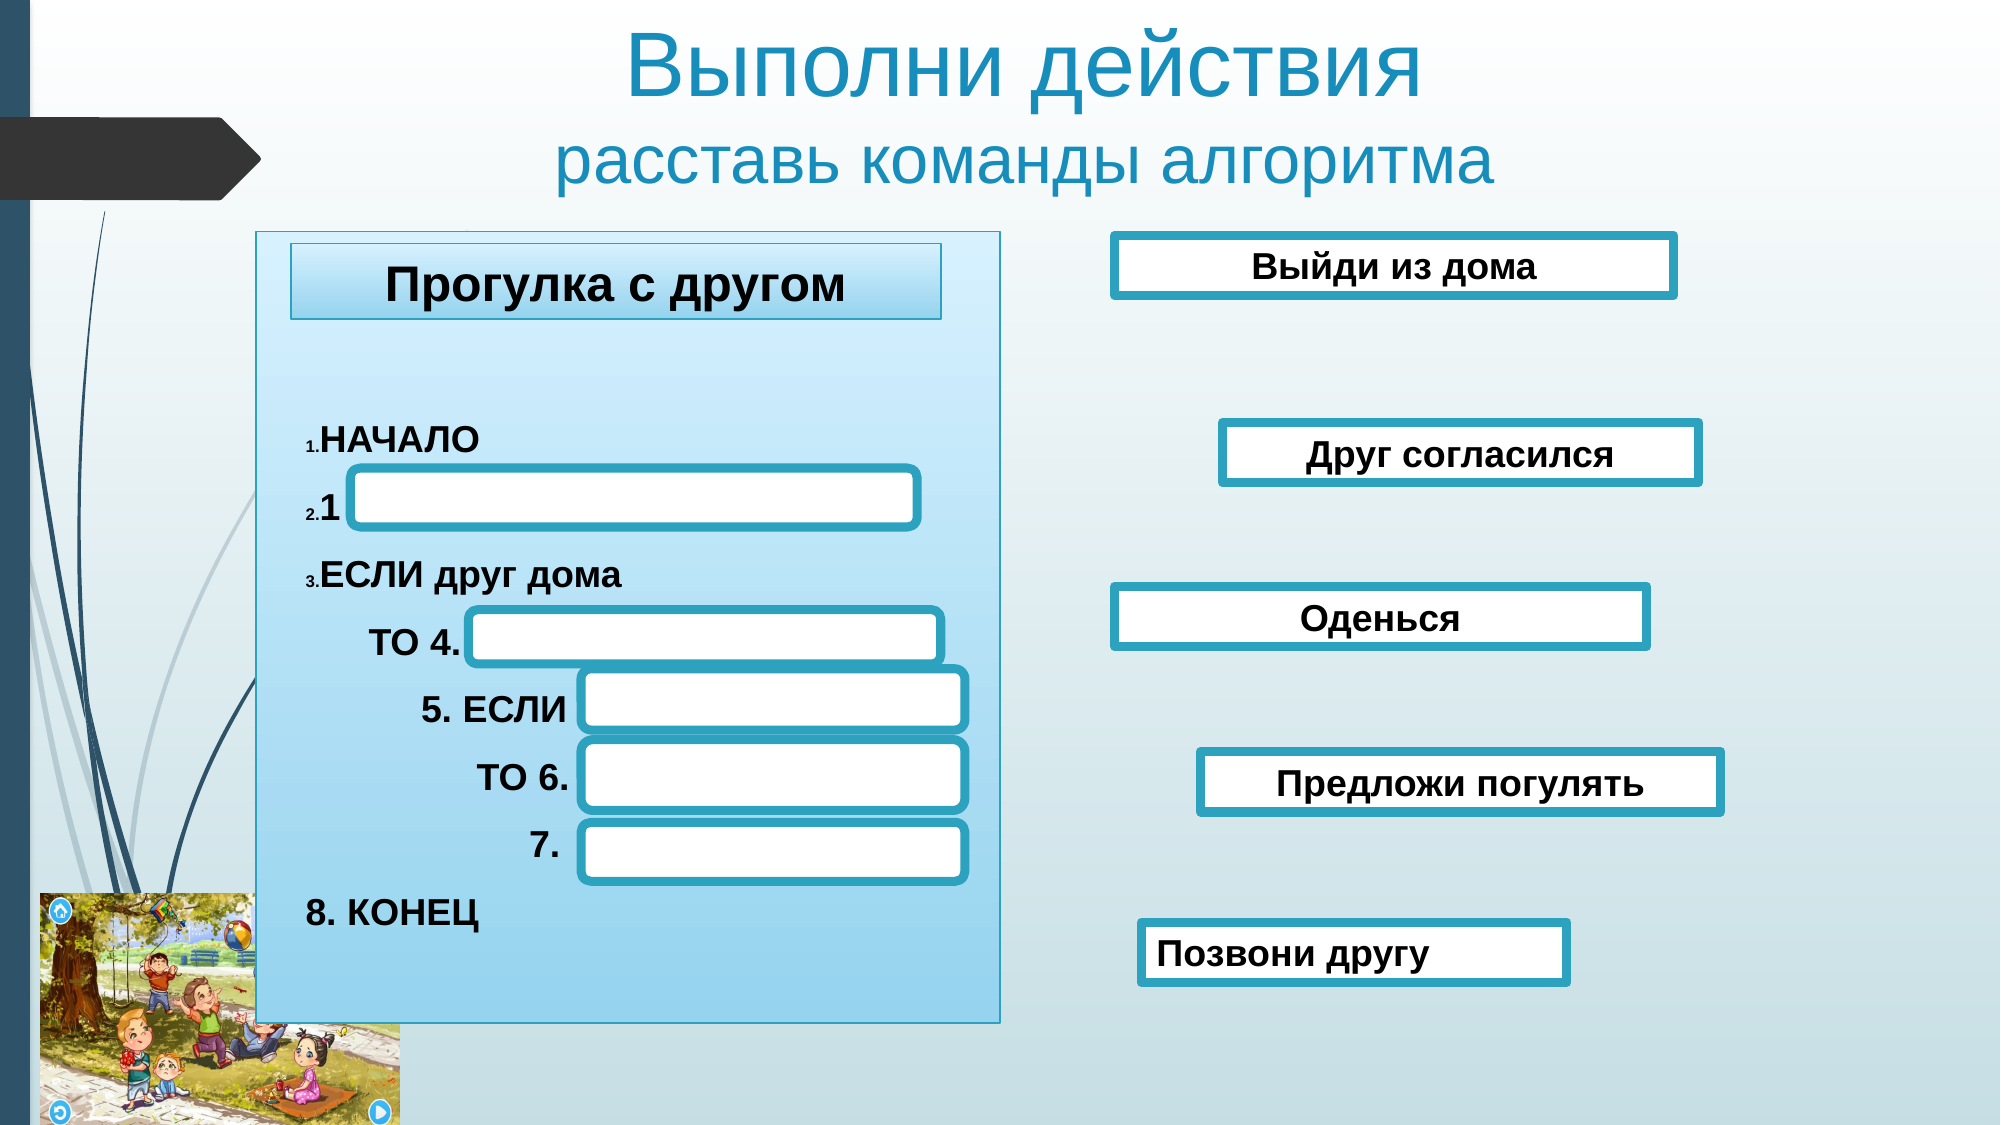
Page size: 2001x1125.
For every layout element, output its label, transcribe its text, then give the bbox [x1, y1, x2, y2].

text_box Выйди из дома [1114, 235, 1674, 296]
text_box Оденься [1114, 586, 1647, 647]
text_box Друг согласился [1222, 422, 1699, 483]
text_box Выполни действия расставь команды алгоритма [349, 0, 1700, 185]
text_box Предложи погулять [1200, 751, 1721, 813]
picture [40, 893, 400, 1125]
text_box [255, 231, 1001, 1024]
text_box Позвони другу [1141, 922, 1567, 983]
